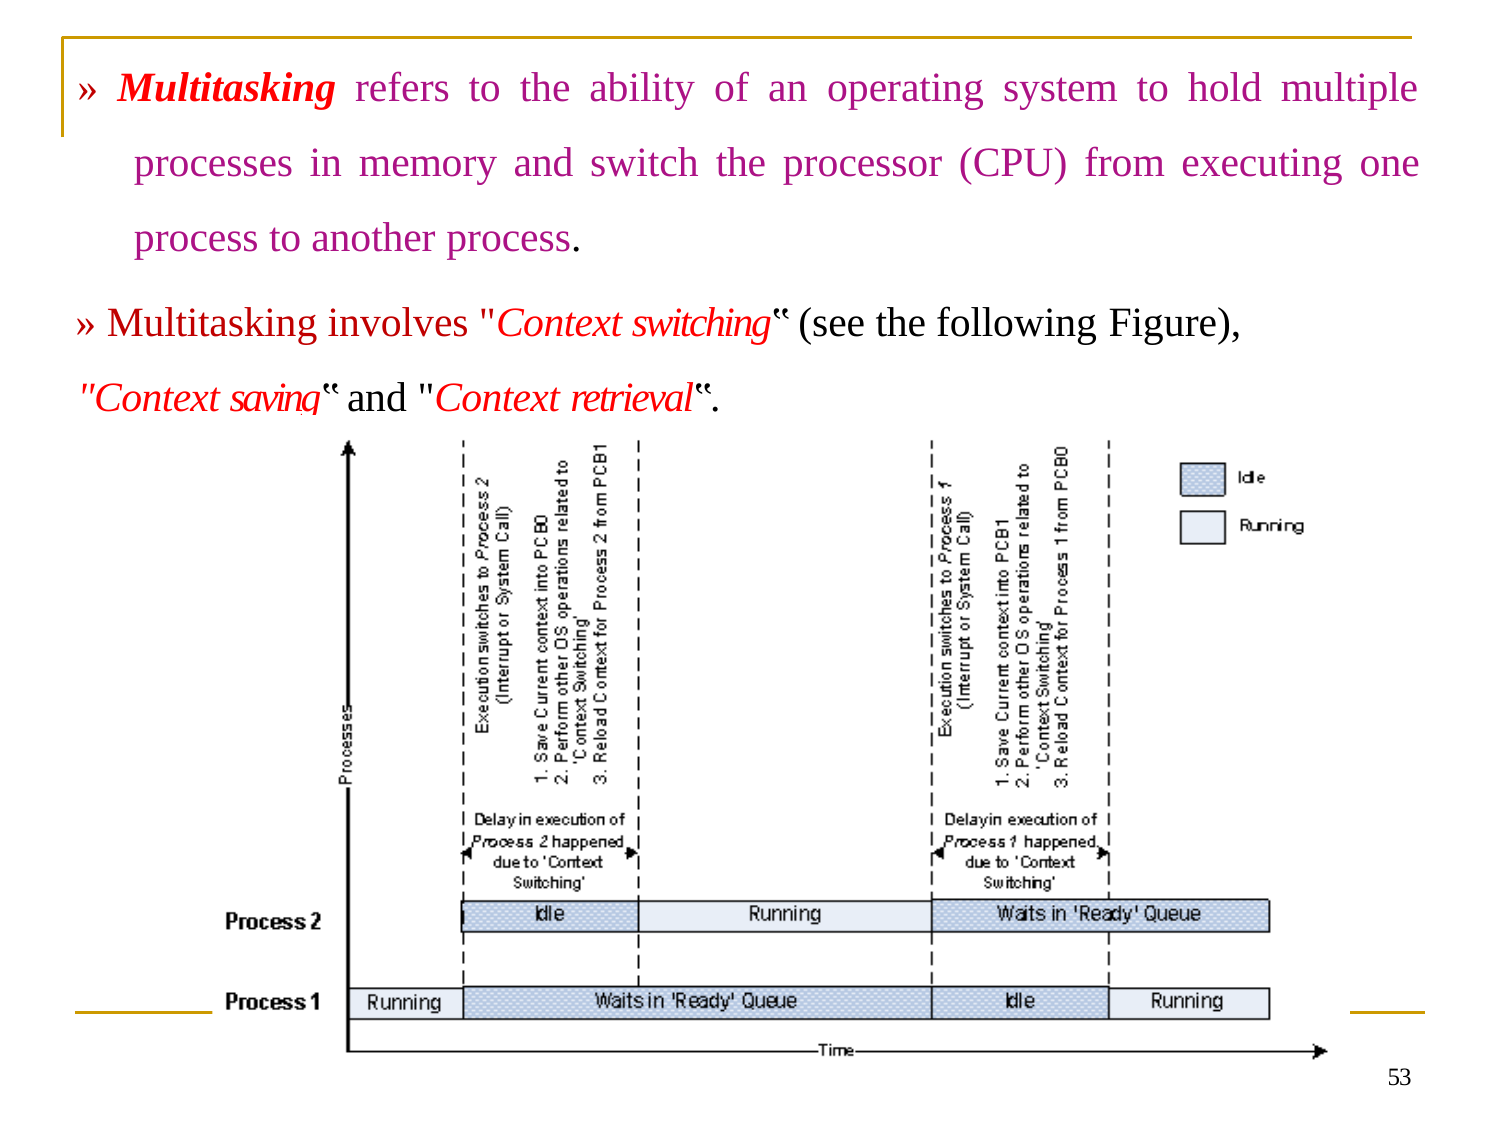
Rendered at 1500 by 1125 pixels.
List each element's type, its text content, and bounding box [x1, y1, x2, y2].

text_box » Multitasking refers to the ability of an operating system to hold multiple processes in memory and switch the processor (CPU) from executing one process to another process. » Multitasking involves "Context switching‟ (see the following Figure), "Context saving‟ and "Context retrieval‟. [75, 32, 1438, 420]
text_box [212, 415, 1350, 1075]
slide_number 53 [1381, 1061, 1417, 1125]
